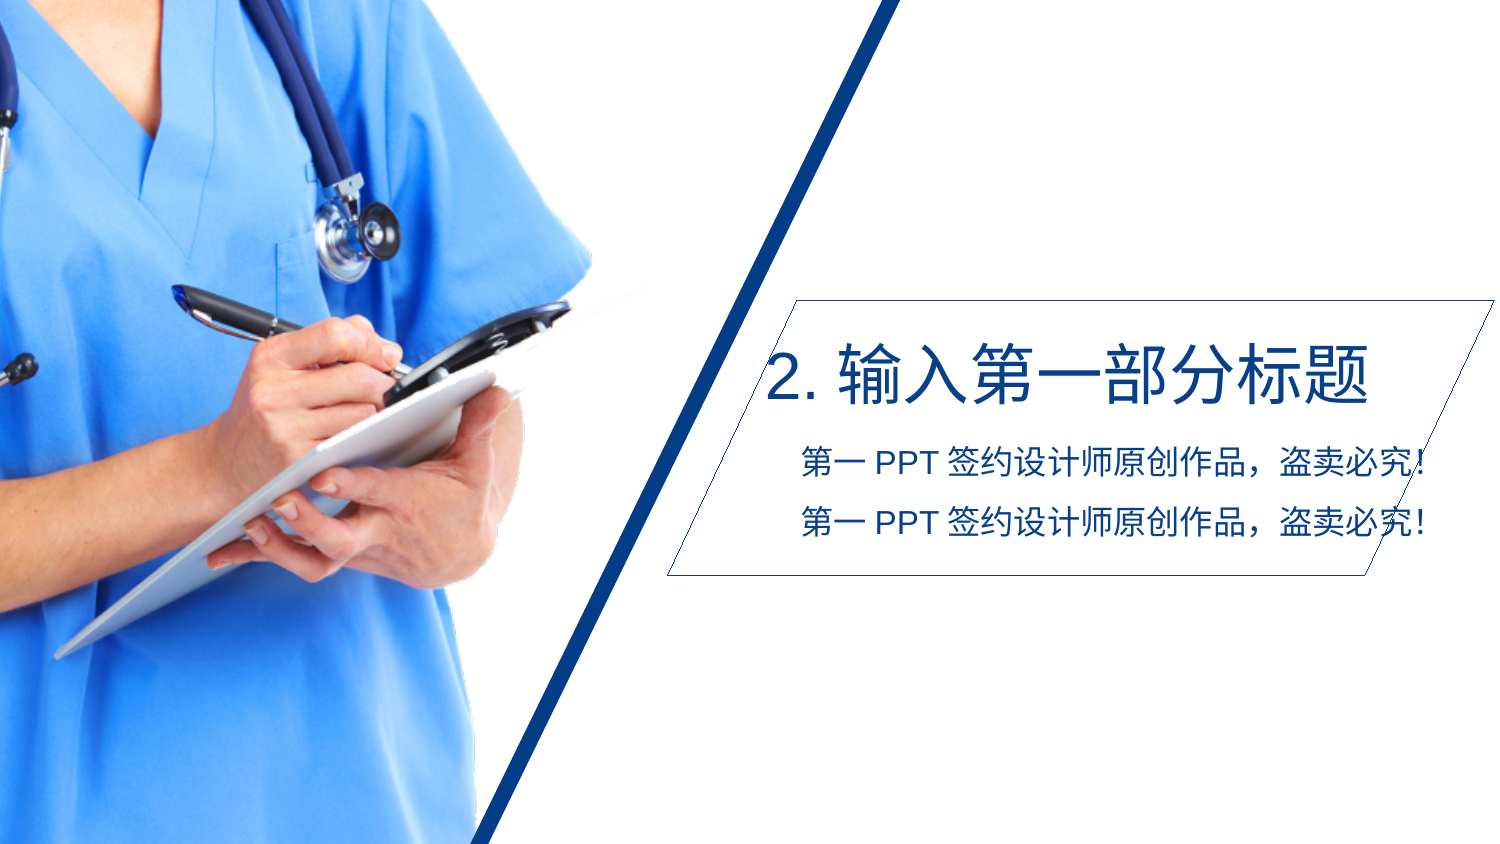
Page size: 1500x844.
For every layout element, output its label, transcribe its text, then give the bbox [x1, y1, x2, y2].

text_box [454, 0, 940, 844]
text_box [943, 300, 1495, 413]
text_box 第一PPT签约设计师原创作品，盗卖必究！ 第一PPT签约设计师原创作品，盗卖必究！ [943, 413, 1500, 609]
picture [0, 0, 454, 844]
text_box 2.输入第一部分标题 [943, 327, 1424, 413]
